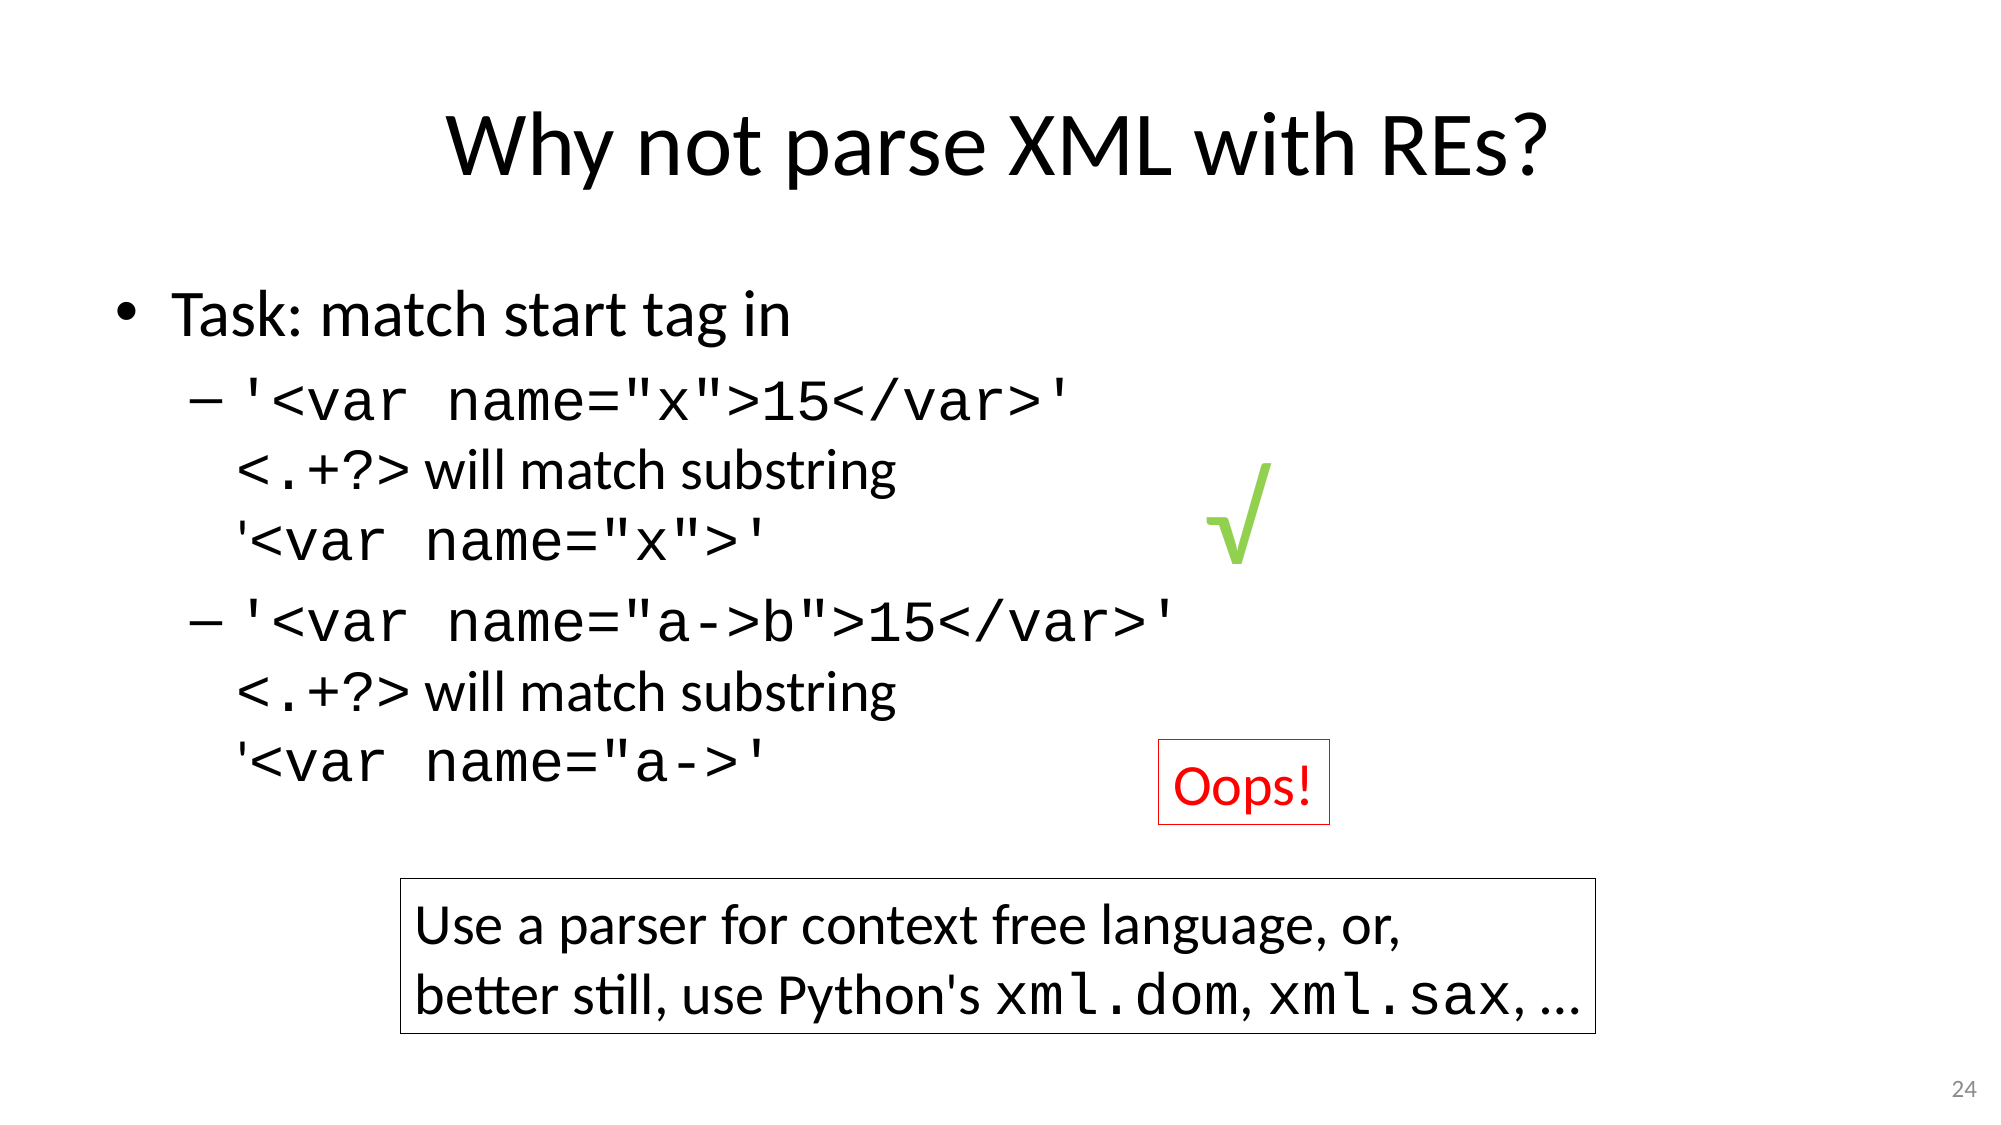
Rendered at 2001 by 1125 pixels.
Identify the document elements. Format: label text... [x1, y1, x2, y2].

title Why not parse XML with REs? [99, 45, 1900, 233]
slide_number 24 [1525, 1057, 1993, 1118]
list Task: match start tag in '<var name="x">15</var>' <.+?> will match substring '<var name="x">' '<var name="a->b">15</var>' <.+?> will match substring '<var name="a->' [99, 262, 1900, 1005]
text_box √ [1189, 432, 1282, 598]
text_box Use a parser for context free language, or, better still, use Python's xml.dom, xml.sax, … [400, 878, 1596, 1034]
text_box Oops! [1158, 739, 1330, 825]
